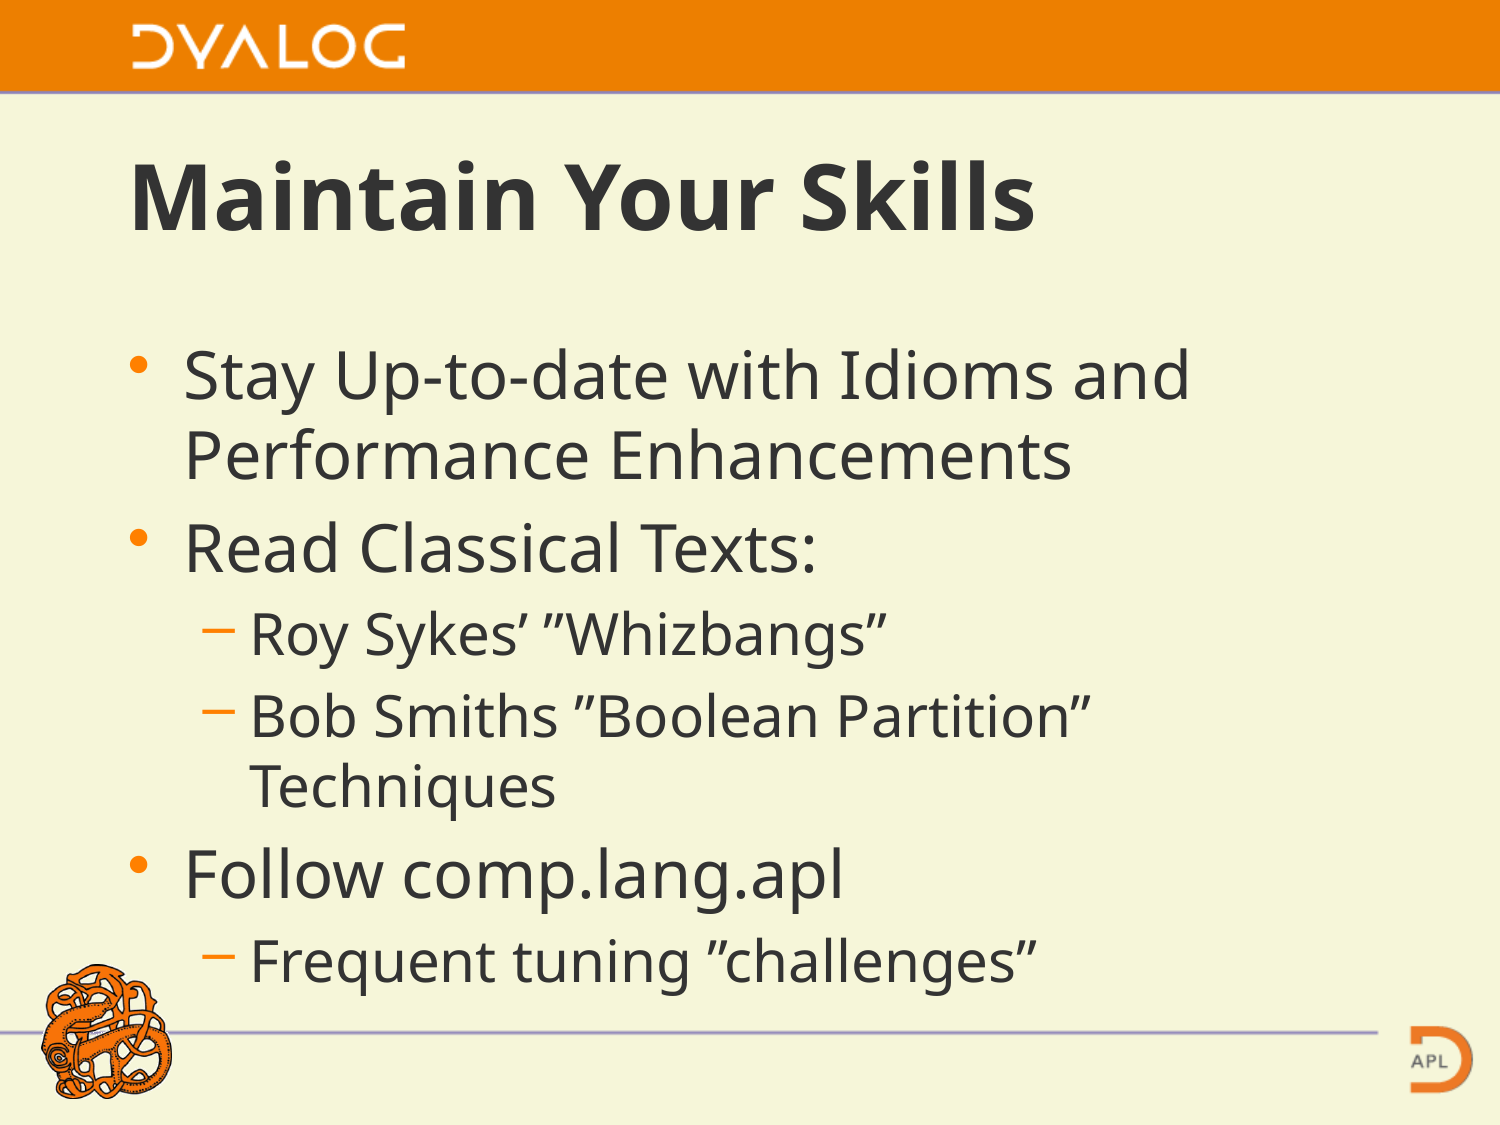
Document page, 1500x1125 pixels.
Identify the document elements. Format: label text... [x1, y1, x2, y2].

title Maintain Your Skills [112, 99, 1388, 288]
list Stay Up-to-date with Idioms and Performance Enhancements Read Classical Texts: Roy Sykes’ ”Whizbangs” Bob Smiths ”Boolean Partition” Techniques Follow comp.lang.apl Frequent tuning ”challenges” [112, 324, 1388, 1000]
picture [0, 0, 1500, 1125]
